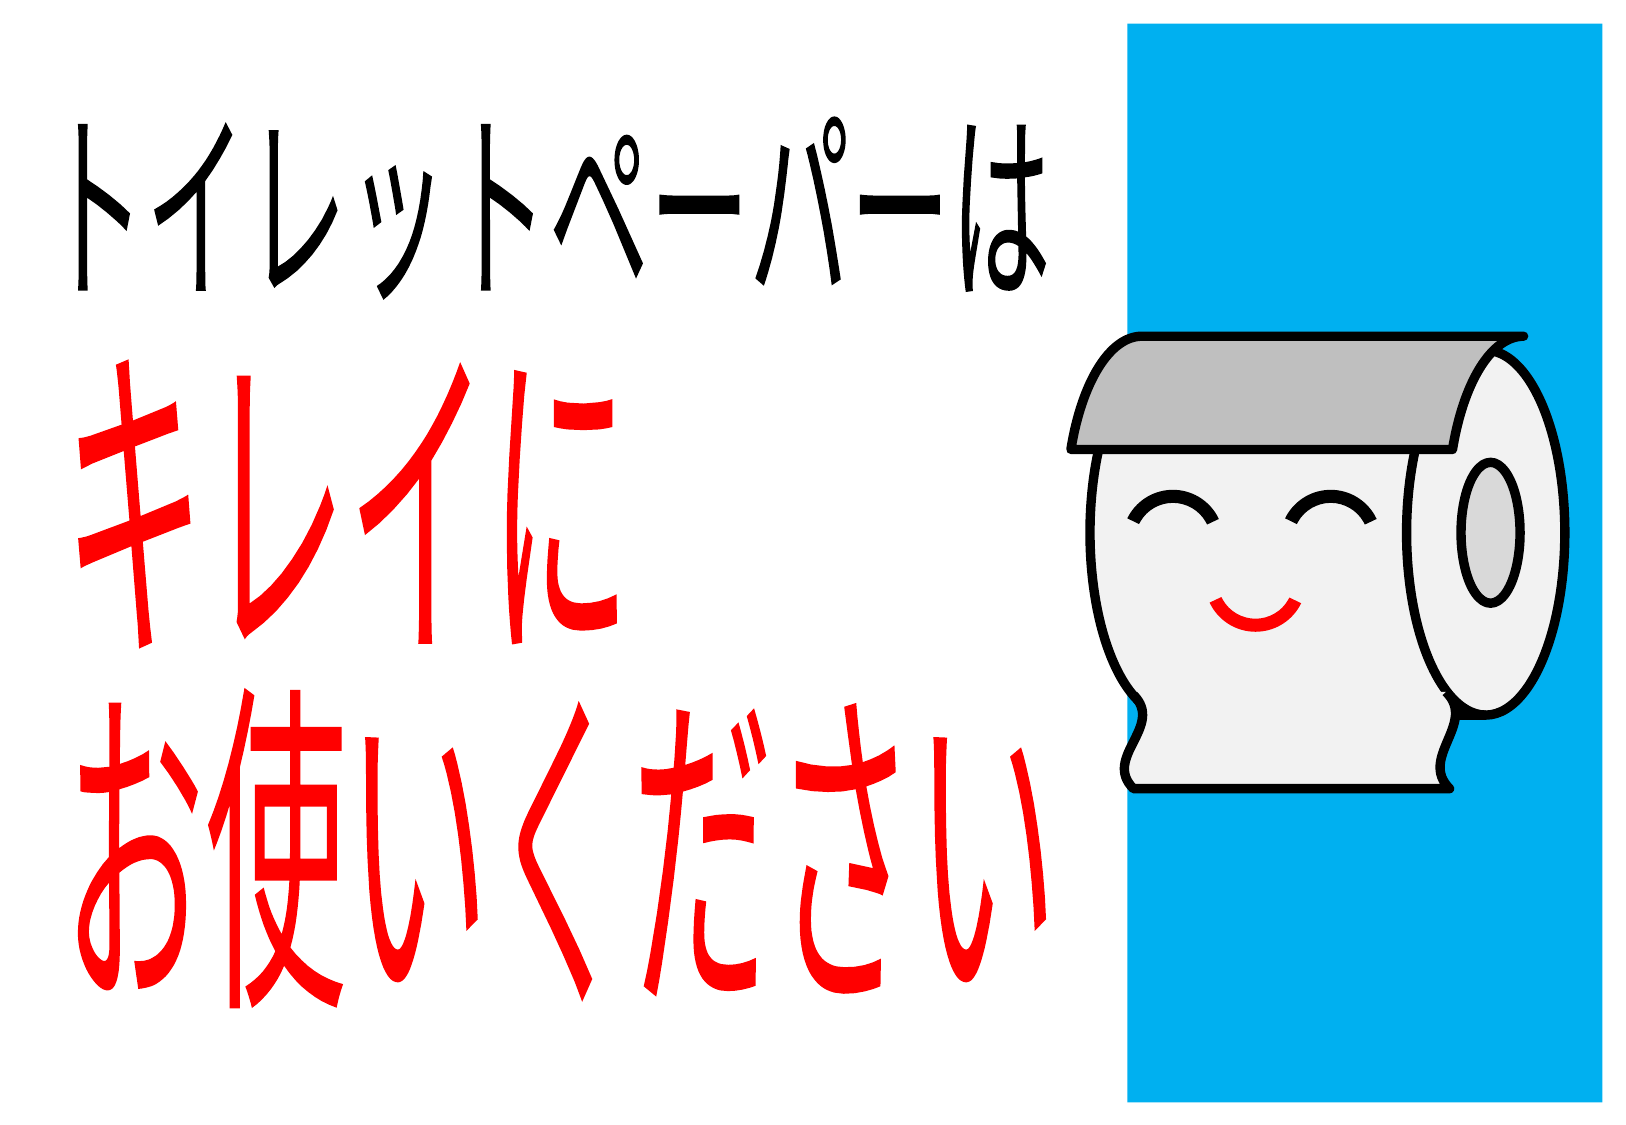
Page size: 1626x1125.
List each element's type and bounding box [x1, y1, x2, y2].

text_box [77, 116, 1047, 1009]
text_box [1125, 21, 1604, 1104]
text_box [1070, 335, 1565, 789]
